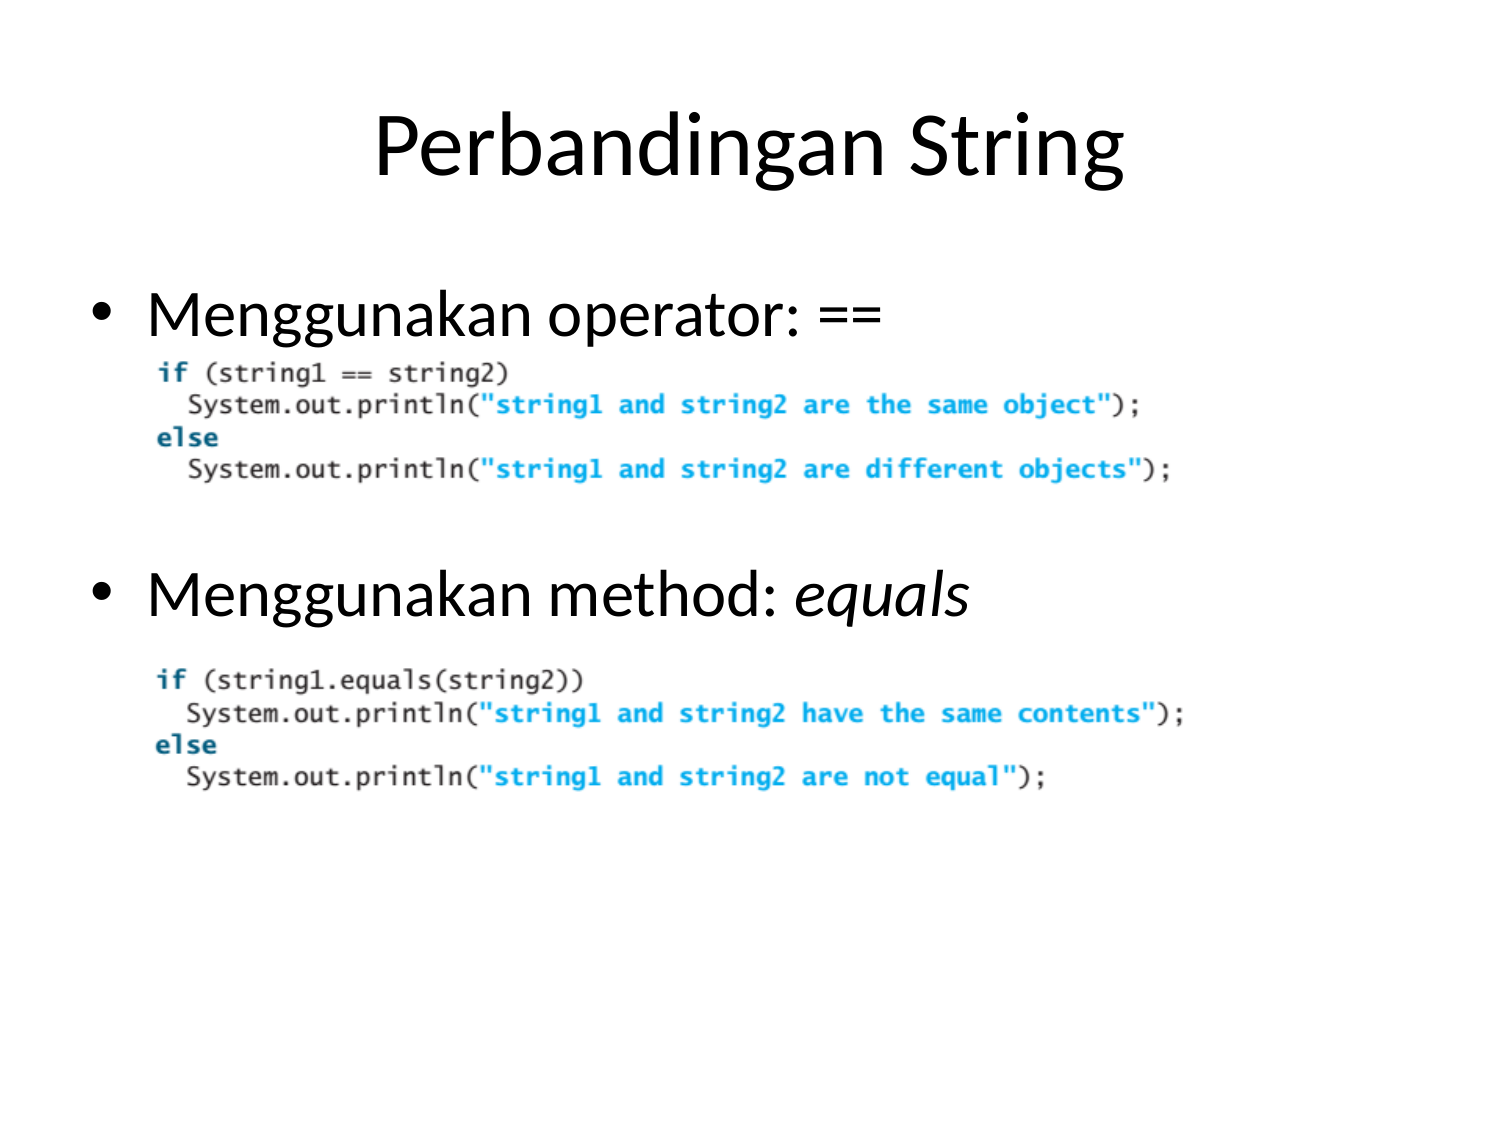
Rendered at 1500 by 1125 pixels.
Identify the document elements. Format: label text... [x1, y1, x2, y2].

title Perbandingan String [75, 45, 1425, 233]
picture [147, 656, 1189, 814]
list Menggunakan operator: == Menggunakan method: equals [75, 262, 1425, 1005]
picture [147, 349, 1178, 497]
